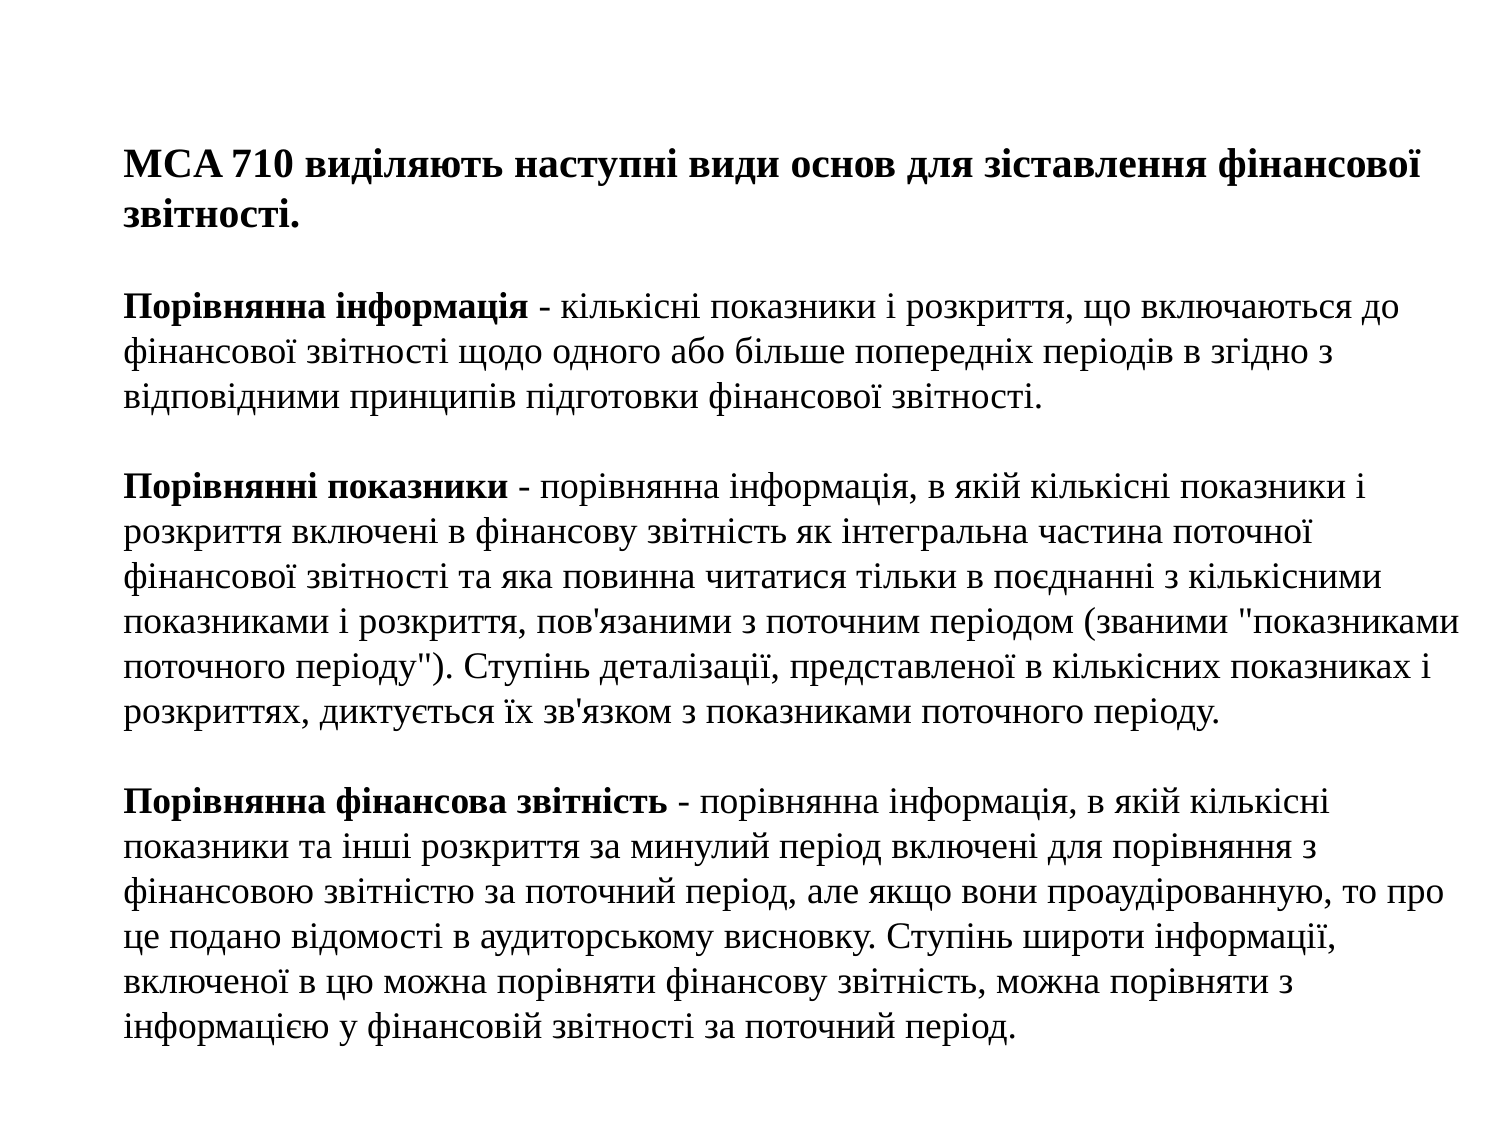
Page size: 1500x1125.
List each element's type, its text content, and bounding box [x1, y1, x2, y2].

title MCA 710 виділяють наступні види основ для зіставлення фінансової звітності. Порівнянна інформація - кількісні показники і розкриття, що включаються до фінансової звітності щодо одного або більше попередніх періодів в згідно з відповідними принципів підготовки фінансової звітності. Порівнянні показники - порівнянна інформація, в якій кількісні показники і розкриття включені в фінансову звітність як інтегральна частина поточної фінансової звітності та яка повинна читатися тільки в поєднанні з кількісними показниками і розкриття, пов'язаними з поточним періодом (званими "показниками поточного періоду"). Ступінь деталізації, представленої в кількісних показниках і розкриттях, диктується їх зв'язком з показниками поточного періоду. Порівнянна фінансова звітність - порівнянна інформація, в якій кількісні показники та інші розкриття за минулий період включені для порівняння з фінансовою звітністю за поточний період, але якщо вони проаудірованную, то про це подано відомості в аудиторському висновку. Ступінь широти інформації, включеної в цю можна порівняти фінансову звітність, можна порівняти з інформацією у фінансовій звітності за поточний період. [123, 120, 1474, 1061]
